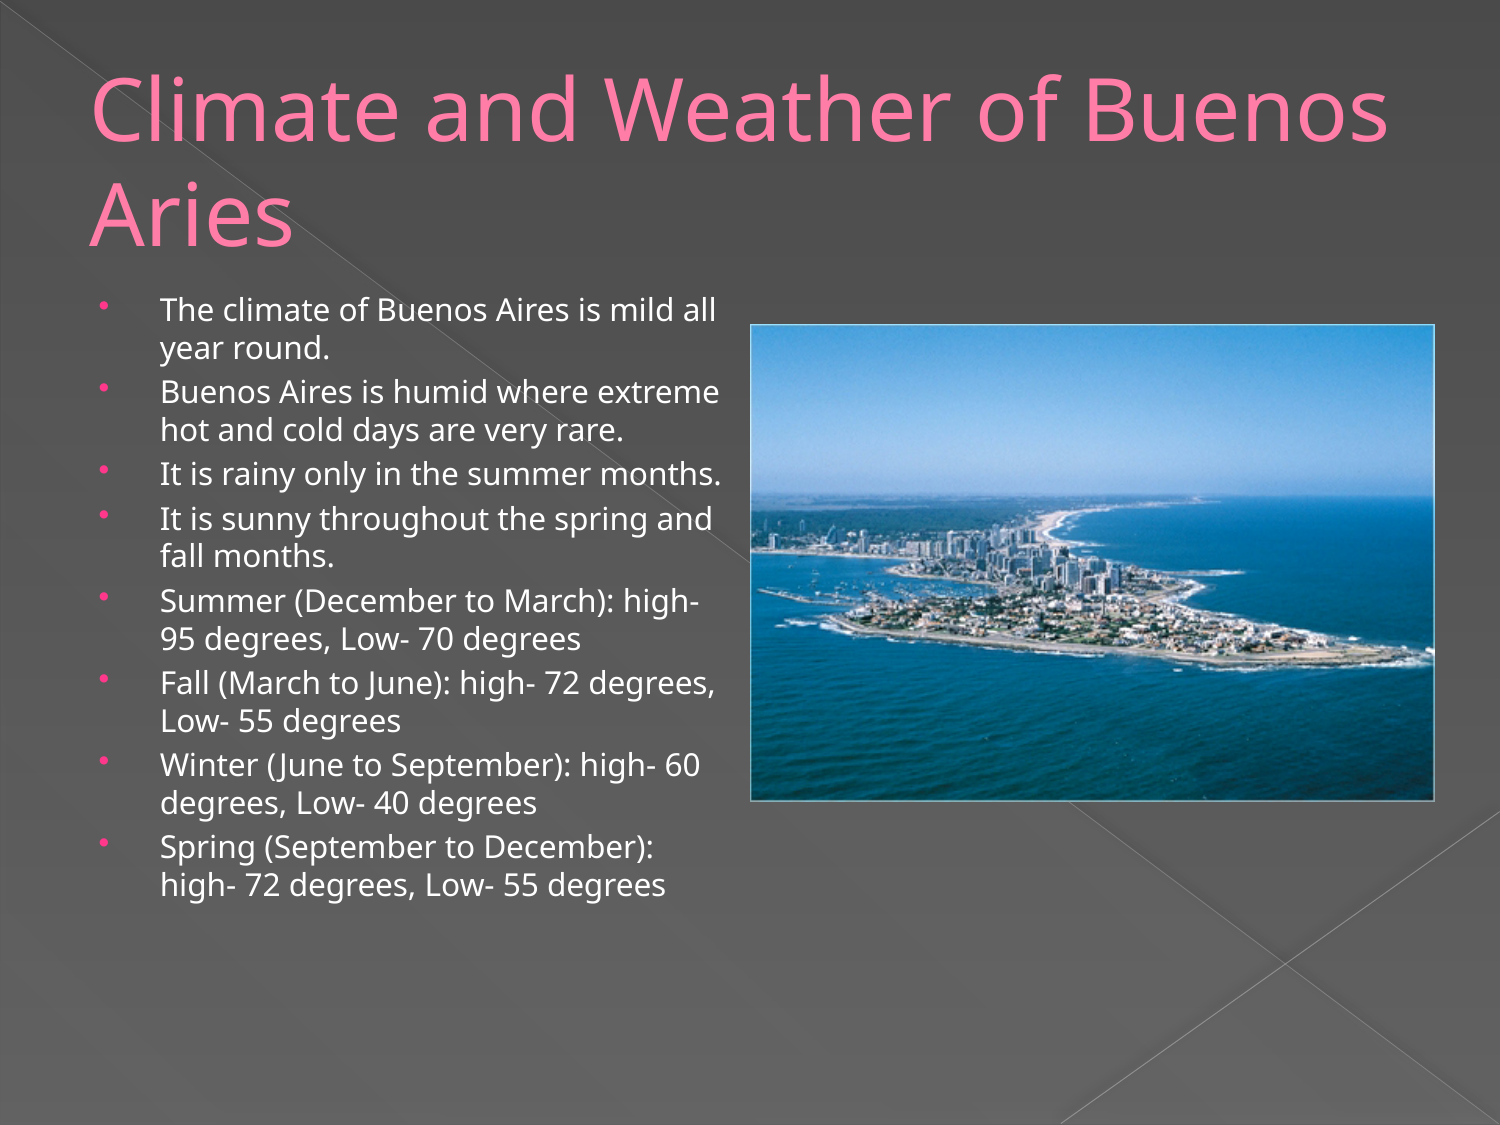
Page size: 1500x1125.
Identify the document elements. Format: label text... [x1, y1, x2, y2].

title Climate and Weather of Buenos Aries [75, 43, 1425, 274]
list The climate of Buenos Aires is mild all year round. Buenos Aires is humid where extreme hot and cold days are very rare. It is rainy only in the summer months. It is sunny throughout the spring and fall months. Summer (December to March): high- 95 degrees, Low- 70 degrees Fall (March to June): high- 72 degrees, Low- 55 degrees Winter (June to September): high- 60 degrees, Low- 40 degrees Spring (September to December): high- 72 degrees, Low- 55 degrees [75, 282, 738, 1025]
picture [749, 324, 1435, 802]
